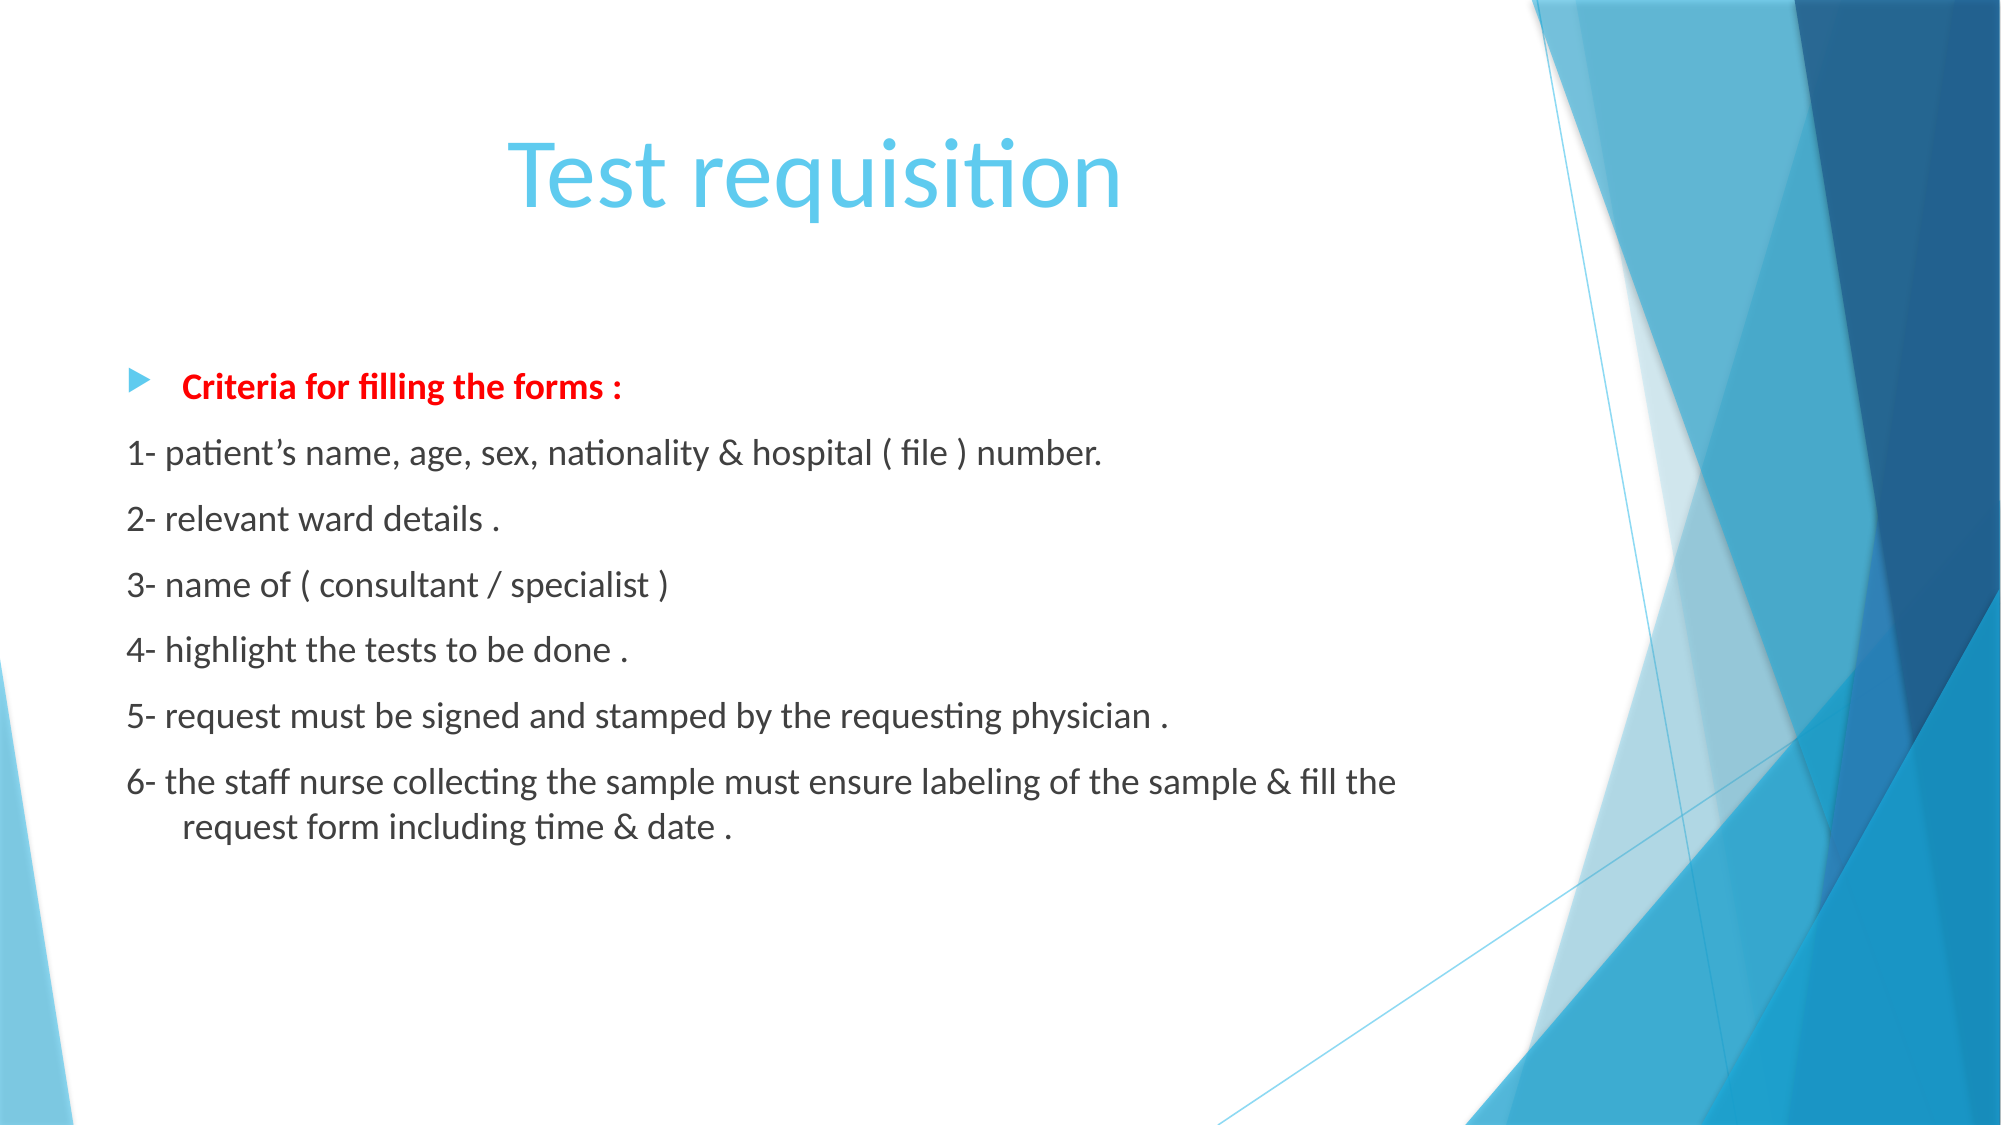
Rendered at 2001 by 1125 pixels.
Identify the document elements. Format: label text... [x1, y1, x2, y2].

title Test requisition [111, 99, 1522, 317]
list Criteria for filling the forms : 1- patient’s name, age, sex, nationality & hospital ( file ) number. 2- relevant ward details . 3- name of ( consultant / specialist ) 4- highlight the tests to be done . 5- request must be signed and stamped by the requesting physician . 6- the staff nurse collecting the sample must ensure labeling of the sample & fill the request form including time & date . [111, 354, 1522, 992]
